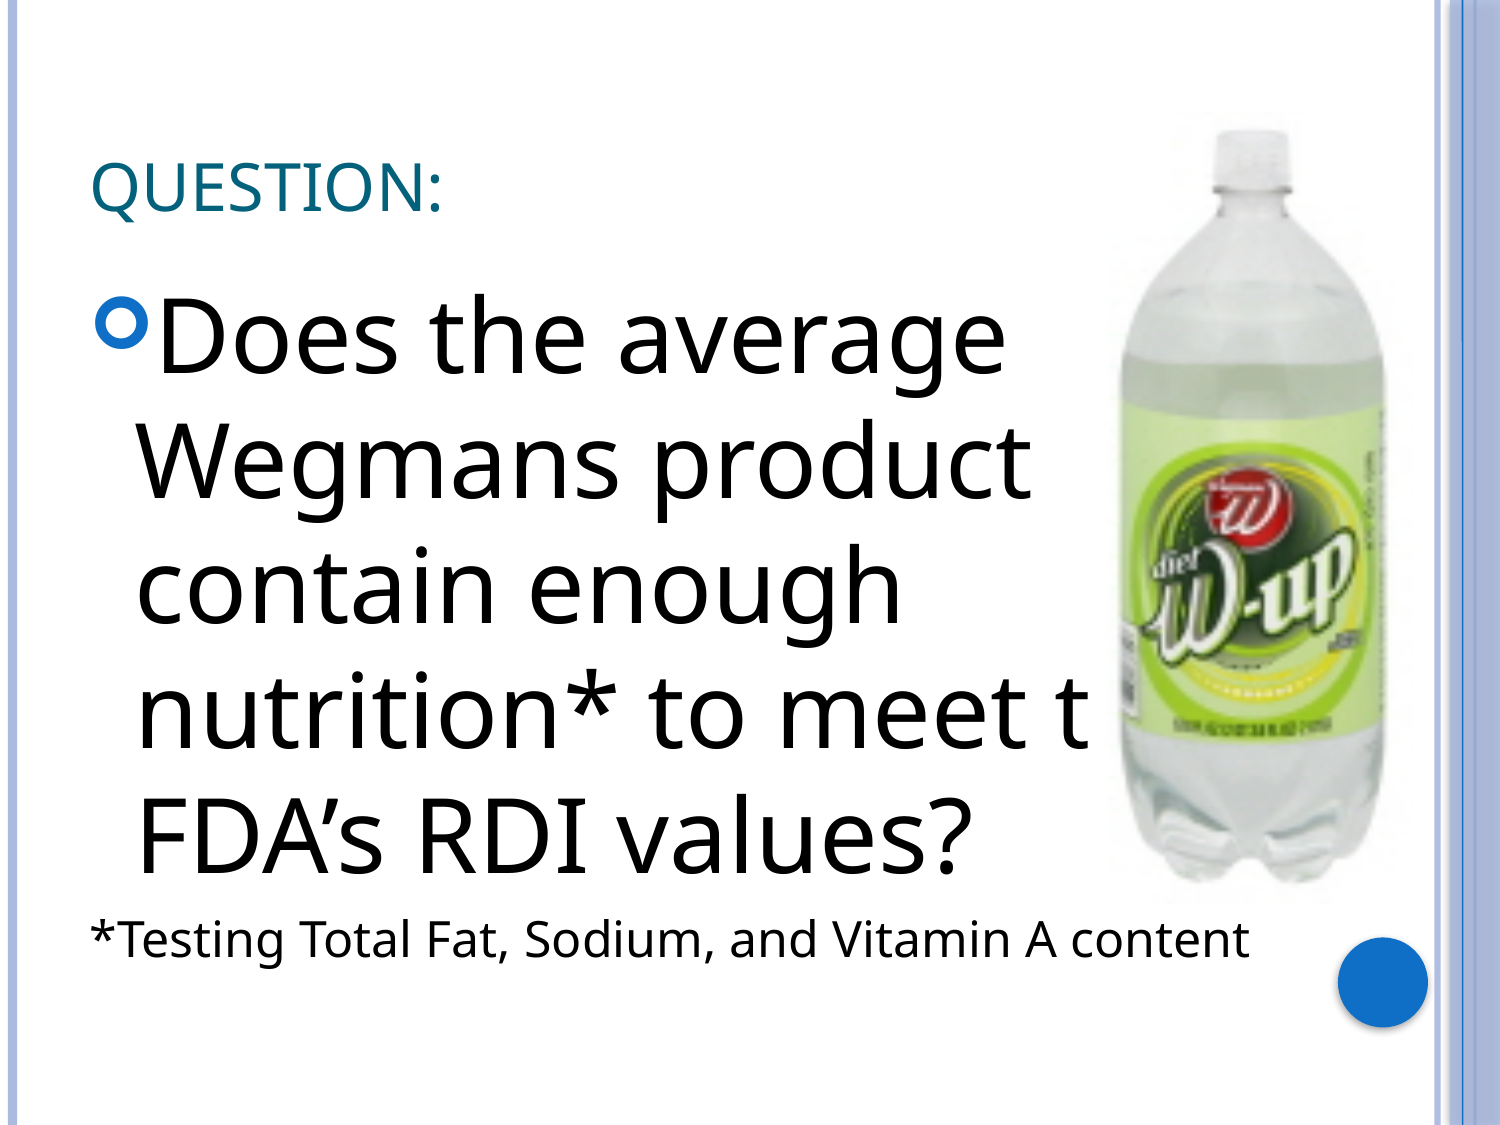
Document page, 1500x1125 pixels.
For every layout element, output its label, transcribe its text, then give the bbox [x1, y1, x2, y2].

title Question: [75, 45, 1300, 233]
picture [1086, 111, 1413, 905]
list Does the average Wegmans product contain enough nutrition* to meet the FDA’s RDI values? *Testing Total Fat, Sodium, and Vitamin A content [75, 262, 1300, 1062]
